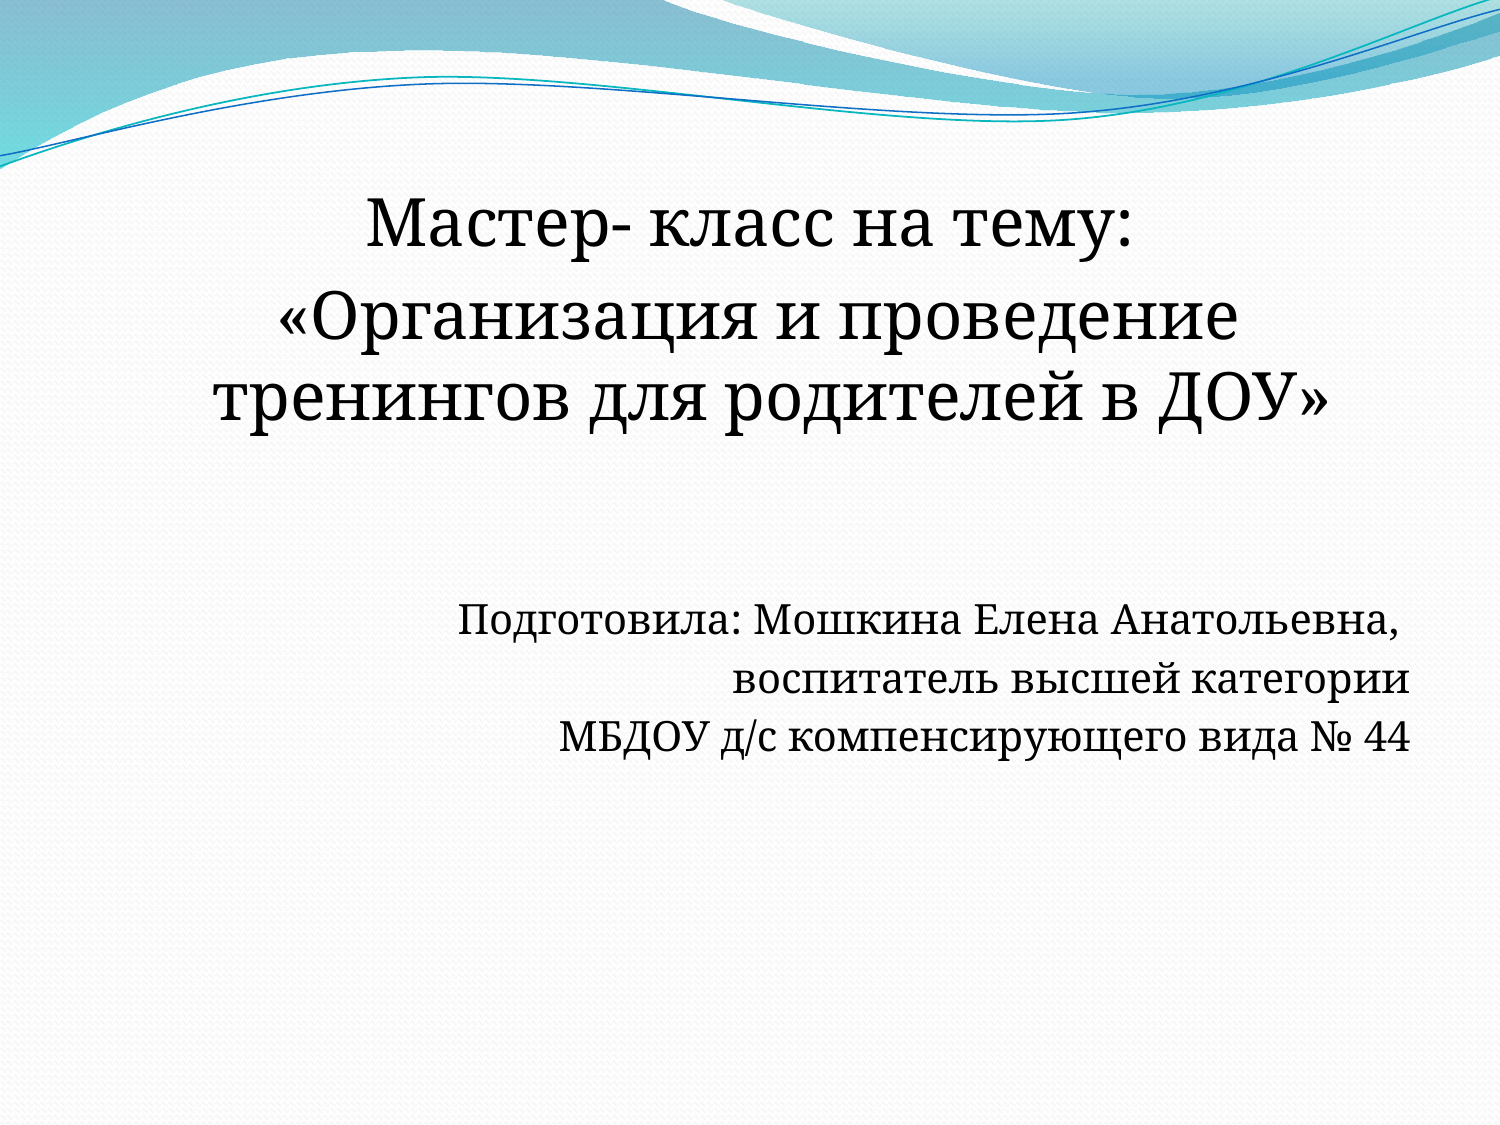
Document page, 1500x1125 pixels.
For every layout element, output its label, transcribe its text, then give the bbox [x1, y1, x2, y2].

list Мастер- класс на тему: «Организация и проведение тренингов для родителей в ДОУ» Подготовила: Мошкина Елена Анатольевна, воспитатель высшей категории МБДОУ д/с компенсирующего вида № 44 [75, 172, 1425, 1038]
